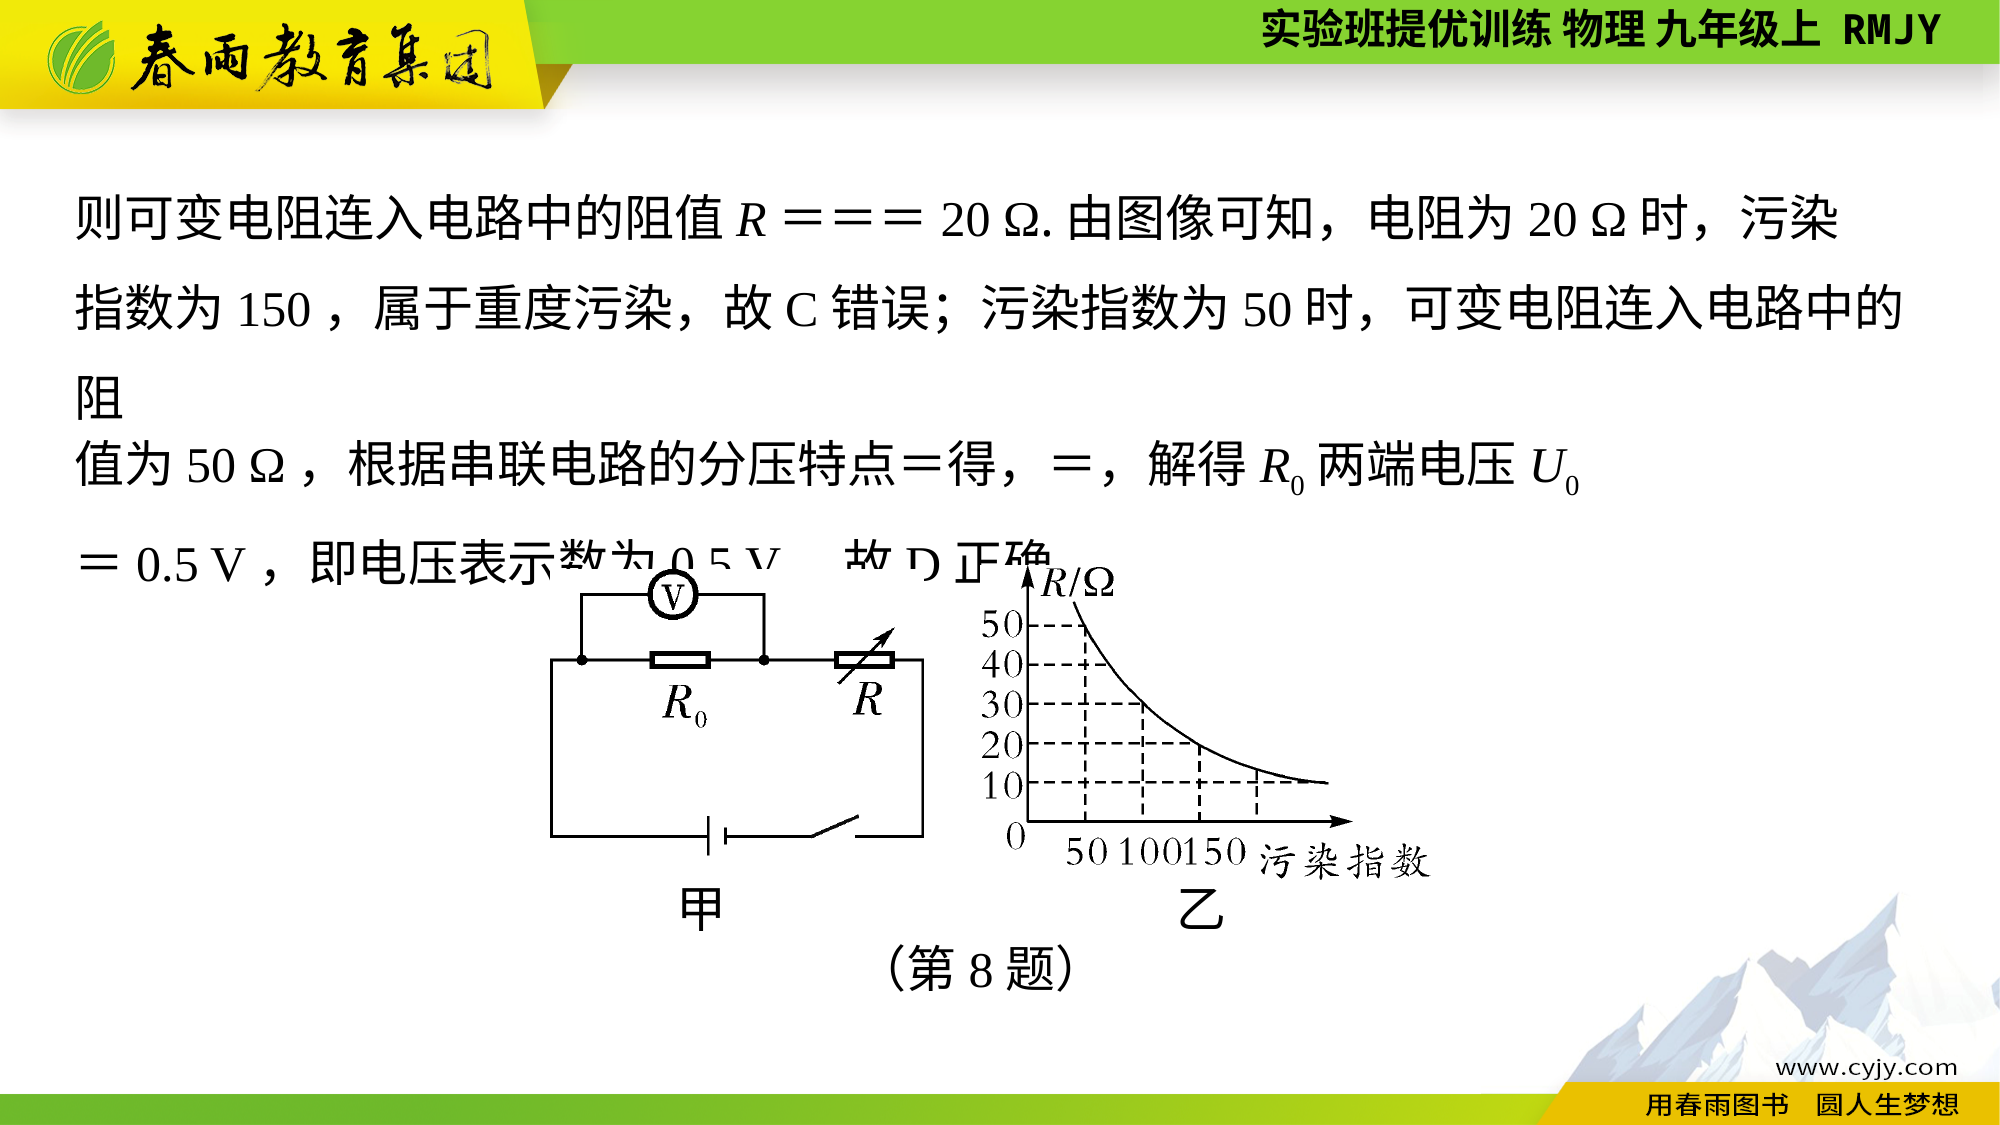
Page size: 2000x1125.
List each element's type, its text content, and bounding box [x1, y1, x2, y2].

picture [0, 0, 2000, 1125]
text_box 甲 乙 （第8题） [662, 870, 1300, 1006]
